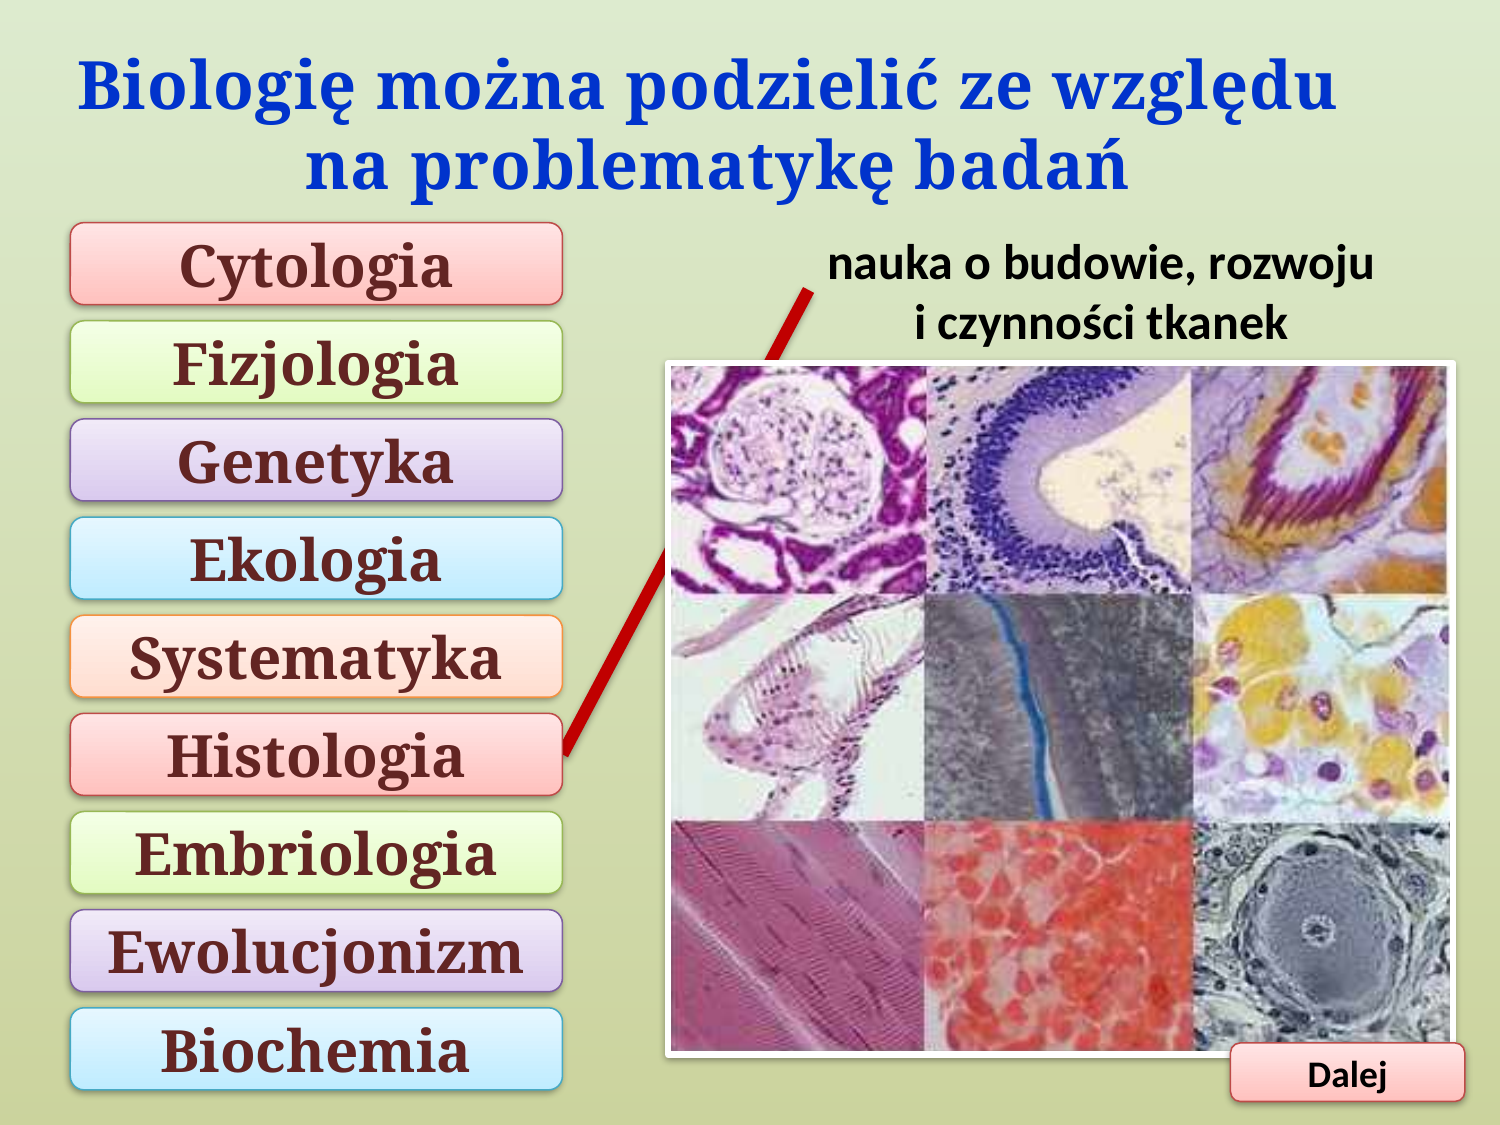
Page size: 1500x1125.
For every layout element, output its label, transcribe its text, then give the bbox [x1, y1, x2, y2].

text_box Embriologia [69, 810, 564, 895]
text_box Genetyka [69, 418, 557, 502]
text_box Ewolucjonizm [69, 908, 564, 993]
text_box Biologię można podzielić ze względu na problematykę badań [61, 35, 1375, 210]
text_box Histologia [69, 712, 564, 797]
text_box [562, 290, 809, 755]
text_box [665, 360, 1456, 1058]
text_box Systematyka [69, 614, 557, 699]
text_box Fizjologia [69, 319, 557, 404]
text_box nauka o budowie, rozwoju i czynności tkanek [808, 222, 1395, 358]
footer Autor: Elżbieta Jarębska [512, 1042, 988, 1103]
text_box Dalej [1229, 1042, 1466, 1103]
text_box Biochemia [69, 1007, 564, 1091]
text_box Cytologia [69, 221, 564, 306]
text_box Ekologia [69, 516, 557, 600]
